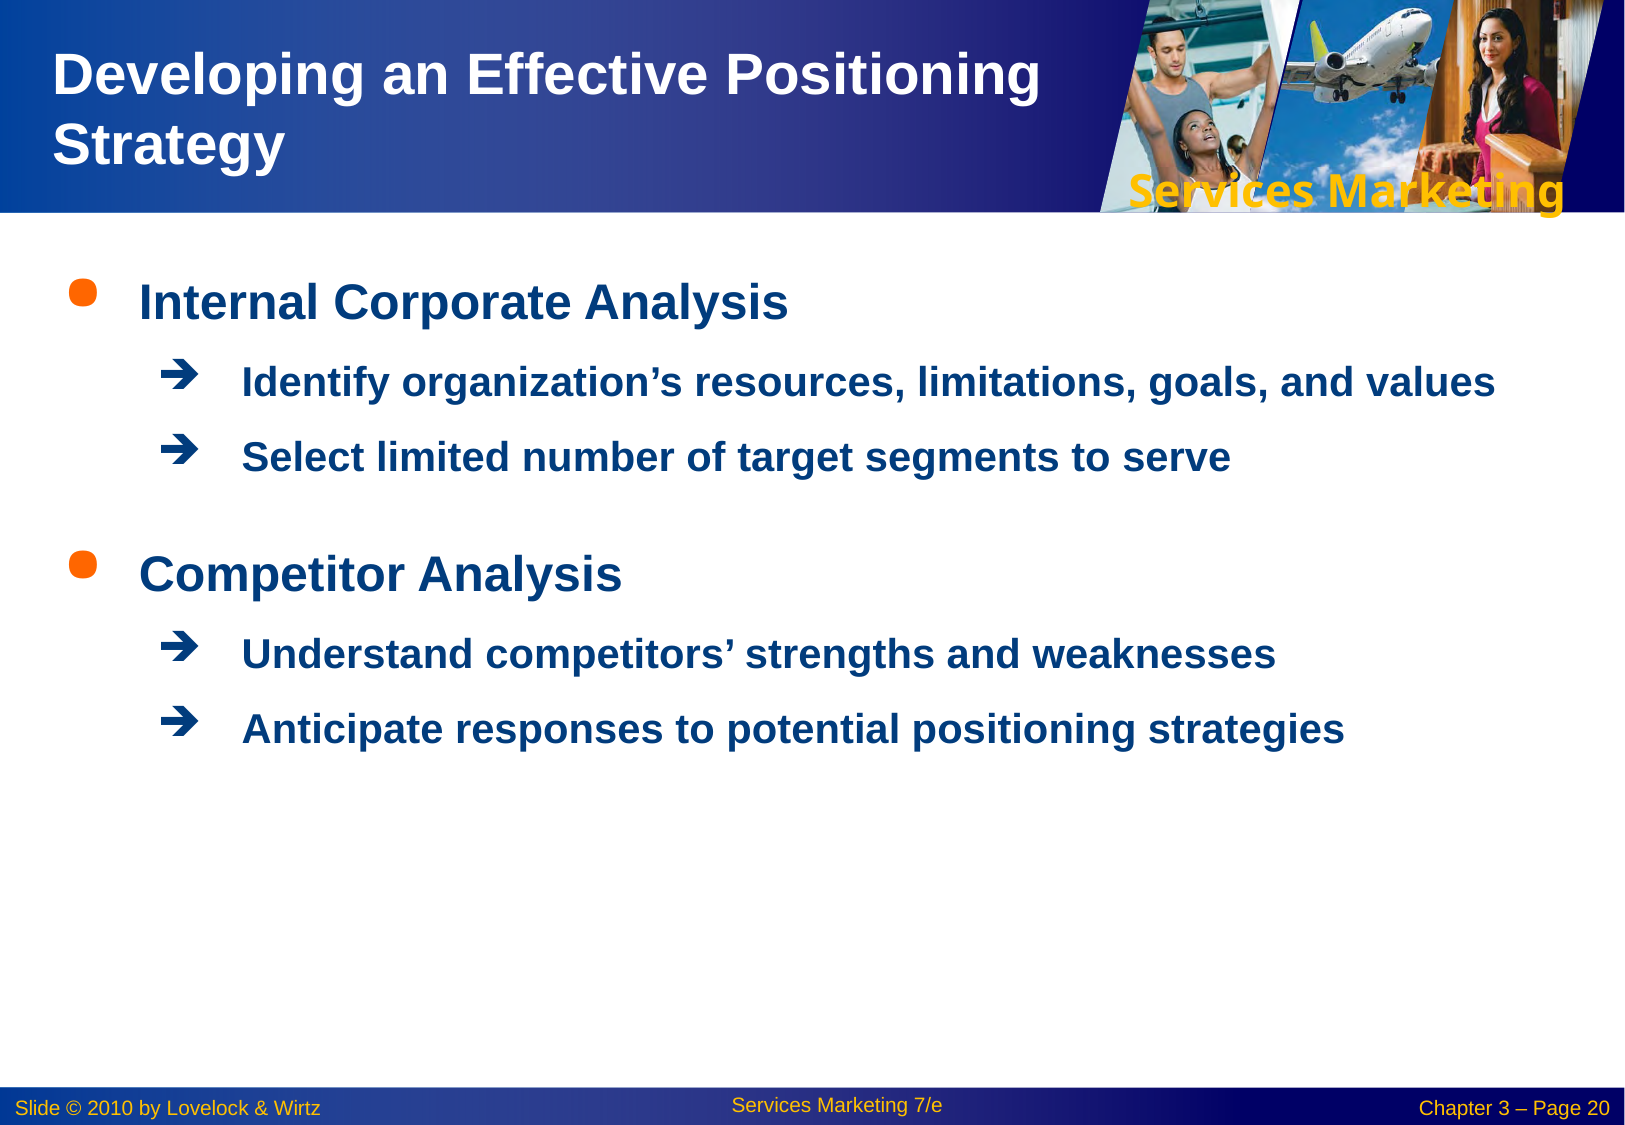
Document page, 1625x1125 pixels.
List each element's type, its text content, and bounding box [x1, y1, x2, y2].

picture [1546, 187, 1556, 202]
title Developing an Effective Positioning Strategy [36, 37, 1088, 176]
picture [1162, 186, 1172, 192]
list Internal Corporate Analysis Identify organization’s resources, limitations, goals, and values Select limited number of target segments to serve Competitor Analysis Understand competitors’ strengths and weaknesses Anticipate responses to potential positioning strategies [49, 261, 1588, 1051]
picture [1100, 0, 1604, 213]
